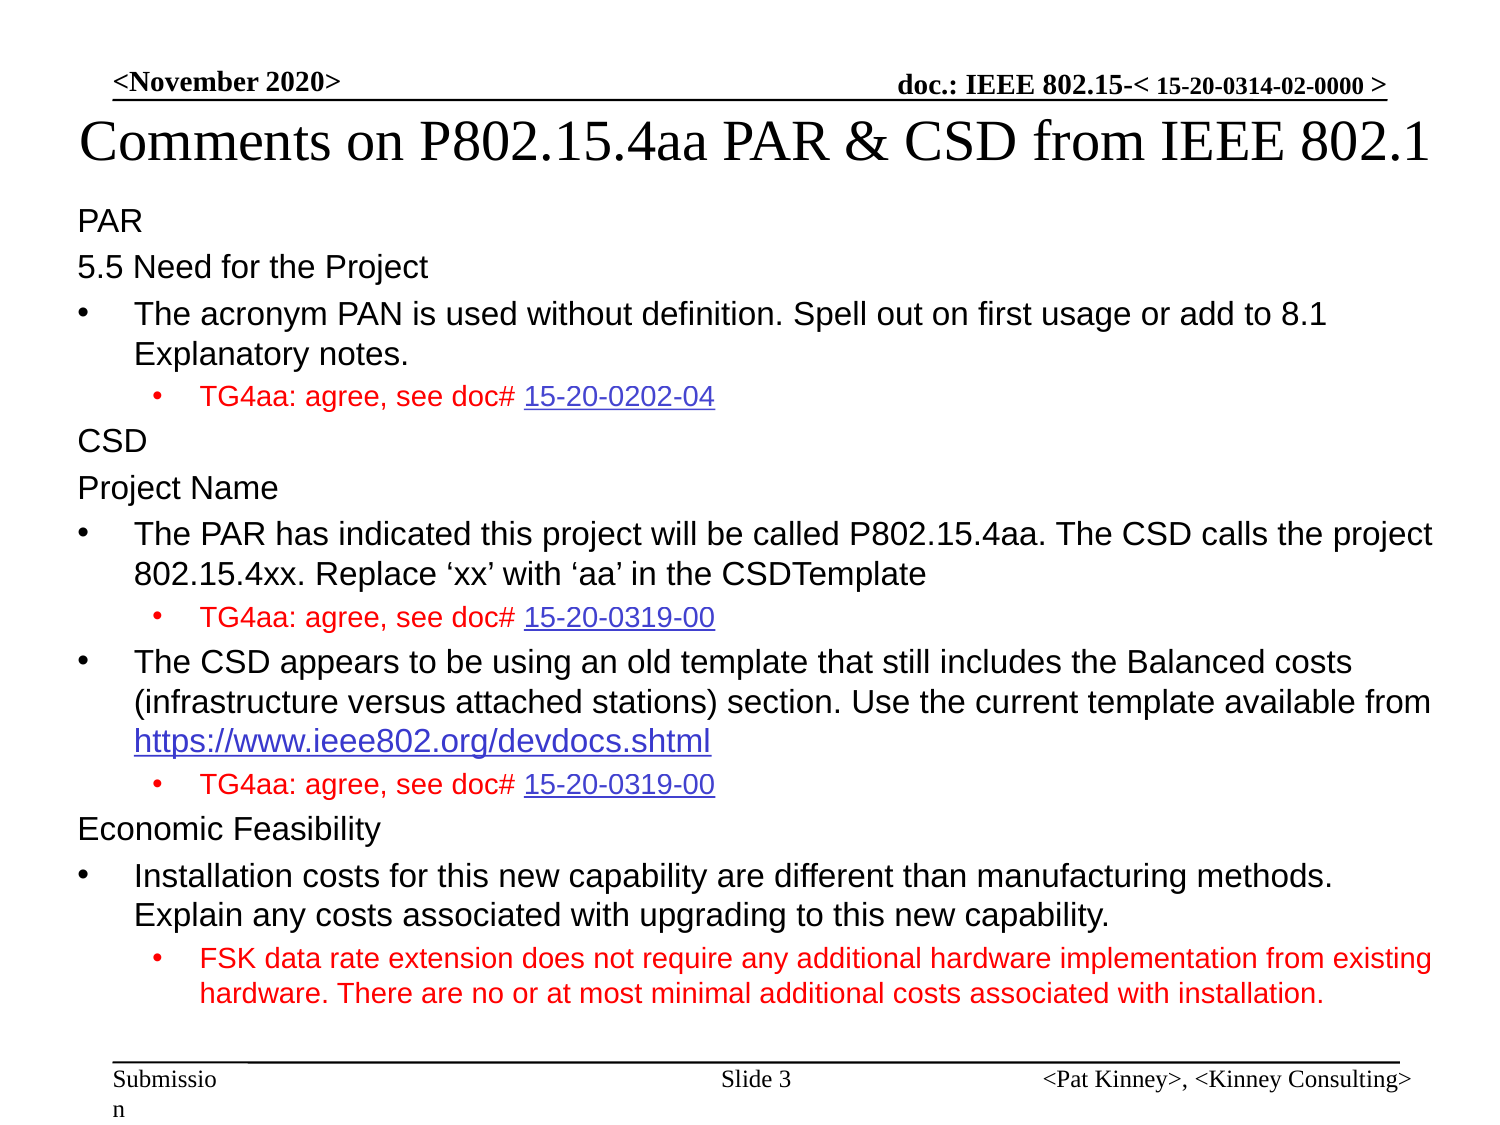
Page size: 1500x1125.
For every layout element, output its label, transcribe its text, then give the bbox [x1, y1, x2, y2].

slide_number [112, 62, 375, 98]
list PAR 5.5 Need for the Project The acronym PAN is used without definition. Spell out on first usage or add to 8.1 Explanatory notes. TG4aa: agree, see doc# 15-20-0202-04 CSD Project Name The PAR has indicated this project will be called P802.15.4aa. The CSD calls the project 802.15.4xx. Replace ‘xx’ with ‘aa’ in the CSDTemplate TG4aa: agree, see doc# 15-20-0319-00 The CSD appears to be using an old template that still includes the Balanced costs (infrastructure versus attached stations) section. Use the current template available from https://www.ieee802.org/devdocs.shtml TG4aa: agree, see doc# 15-20-0319-00 Economic Feasibility Installation costs for this new capability are different than manufacturing methods. Explain any costs associated with upgrading to this new capability. FSK data rate extension does not require any additional hardware implementation from existing hardware. There are no or at most minimal additional costs associated with installation. [62, 191, 1475, 1041]
title Comments on P802.15.4aa PAR & CSD from IEEE 802.1 [37, 132, 1475, 233]
footer <Pat Kinney>, <Kinney Consulting> [900, 1062, 1413, 1093]
slide_number Slide 3 [712, 1062, 800, 1093]
